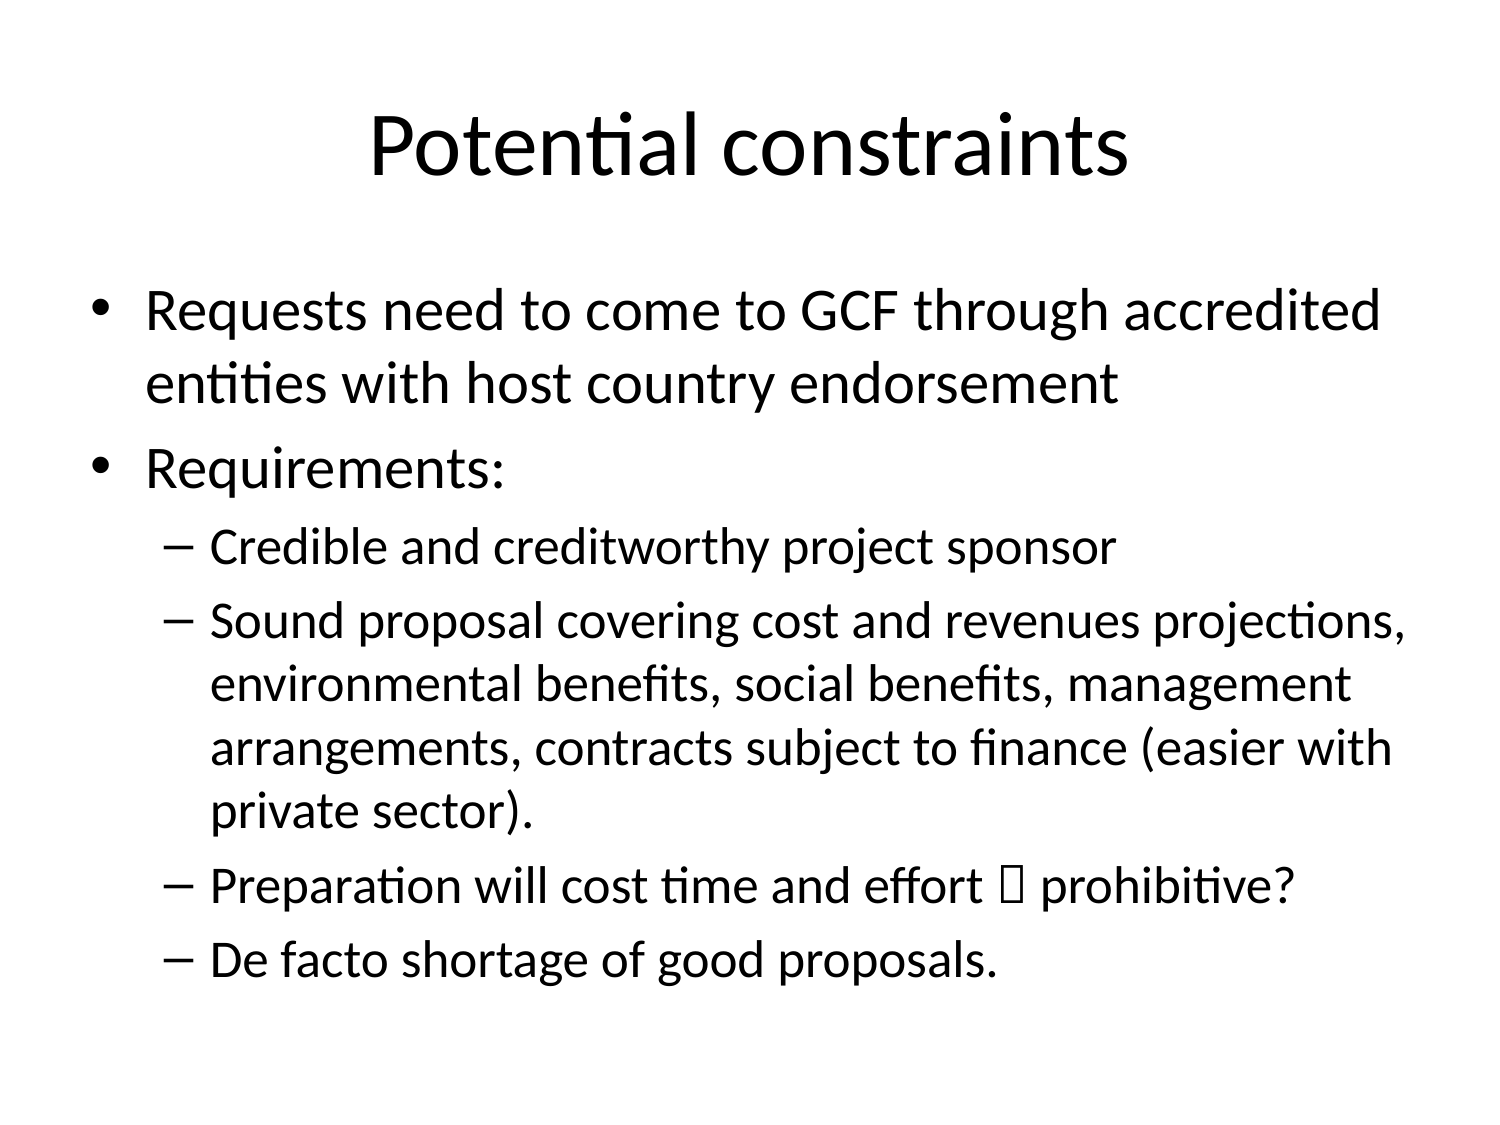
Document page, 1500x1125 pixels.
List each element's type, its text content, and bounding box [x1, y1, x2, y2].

list Requests need to come to GCF through accredited entities with host country endorsement Requirements: Credible and creditworthy project sponsor Sound proposal covering cost and revenues projections, environmental benefits, social benefits, management arrangements, contracts subject to finance (easier with private sector). Preparation will cost time and effort  prohibitive? De facto shortage of good proposals. [75, 262, 1425, 1005]
title Potential constraints [75, 45, 1425, 233]
